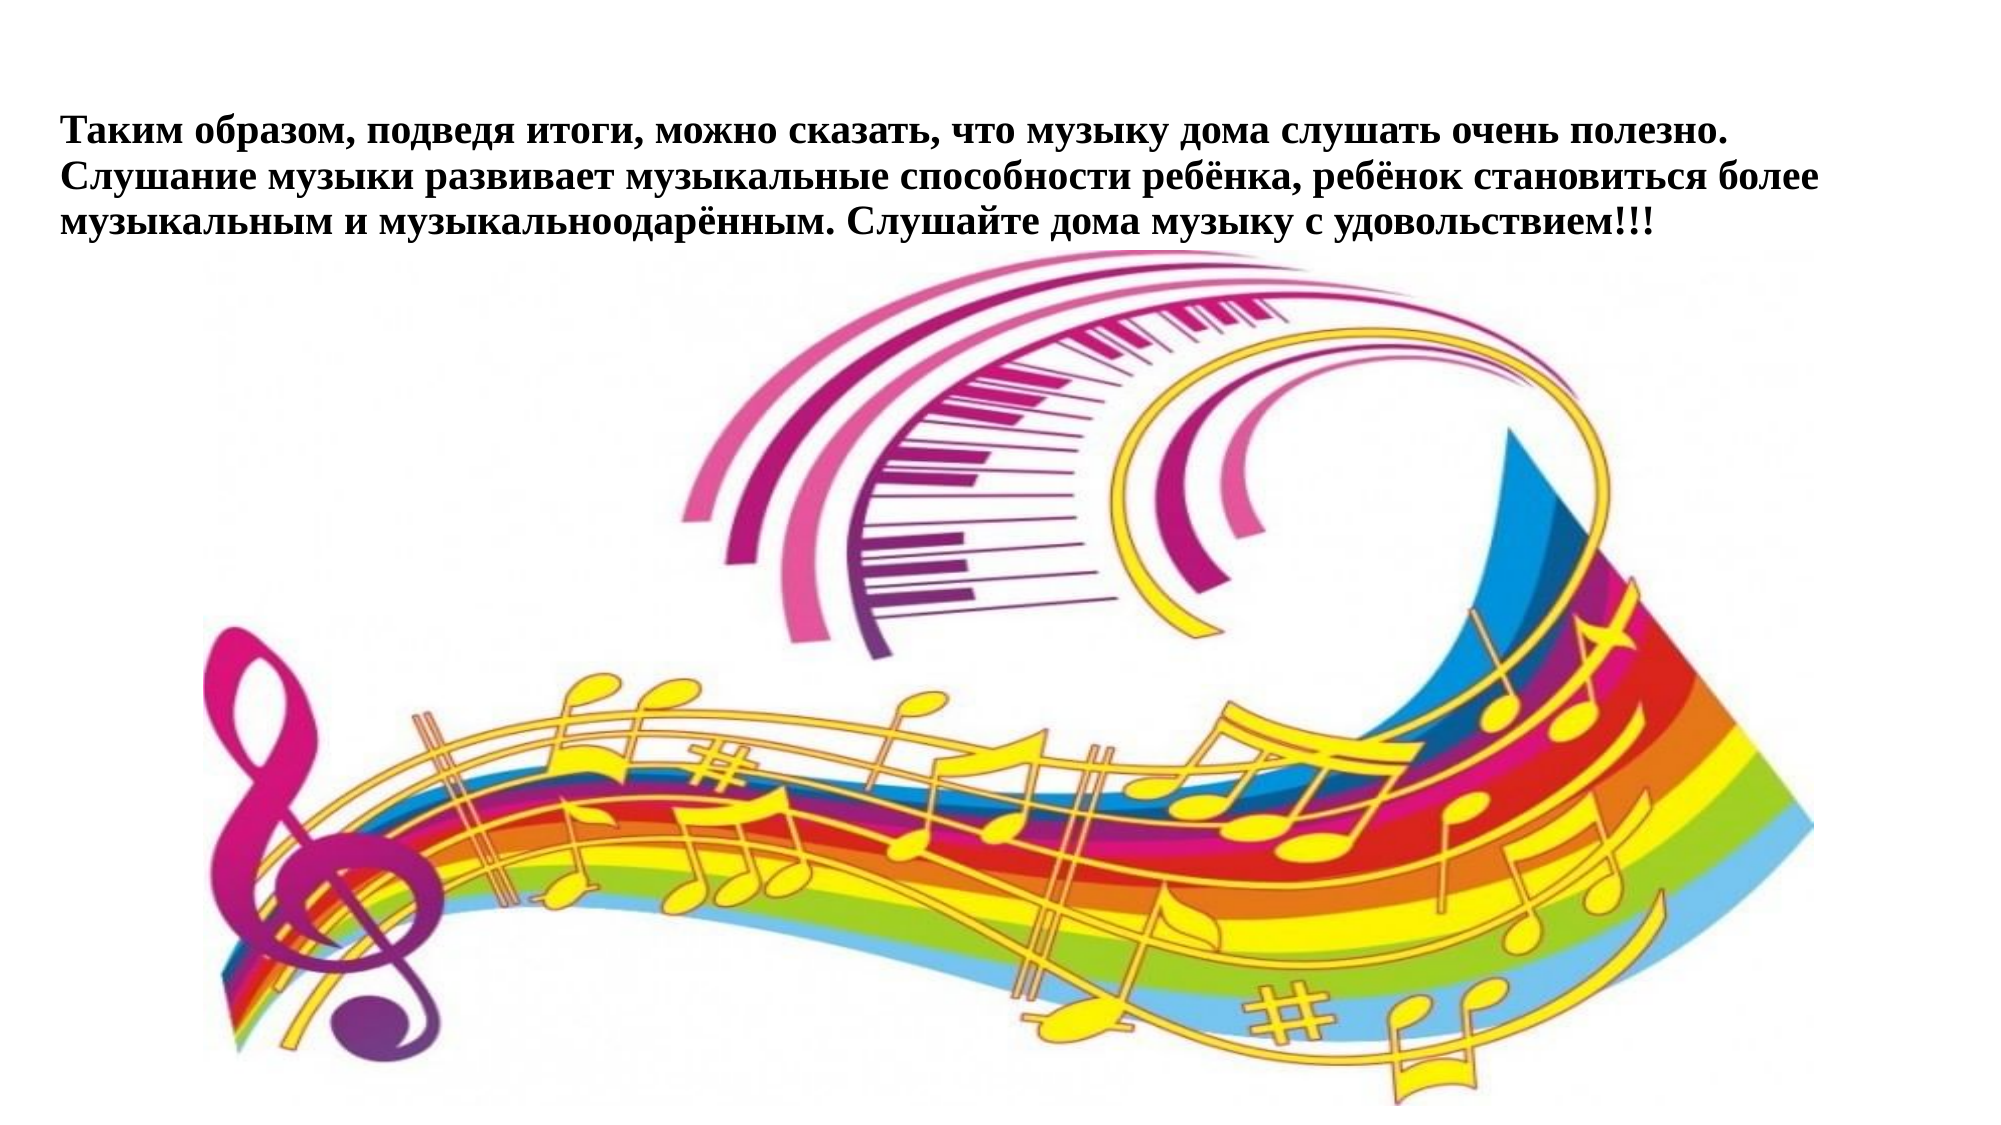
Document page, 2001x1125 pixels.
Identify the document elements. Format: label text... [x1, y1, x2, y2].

title Таким образом, подведя итоги, можно сказать, что музыку дома слушать очень полезно. Слушание музыки развивает музыкальные способности ребёнка, ребёнок становиться более музыкальным и музыкальноодарённым. Слушайте дома музыку с удовольствием!!! [44, 44, 1935, 251]
picture [203, 250, 1814, 1106]
